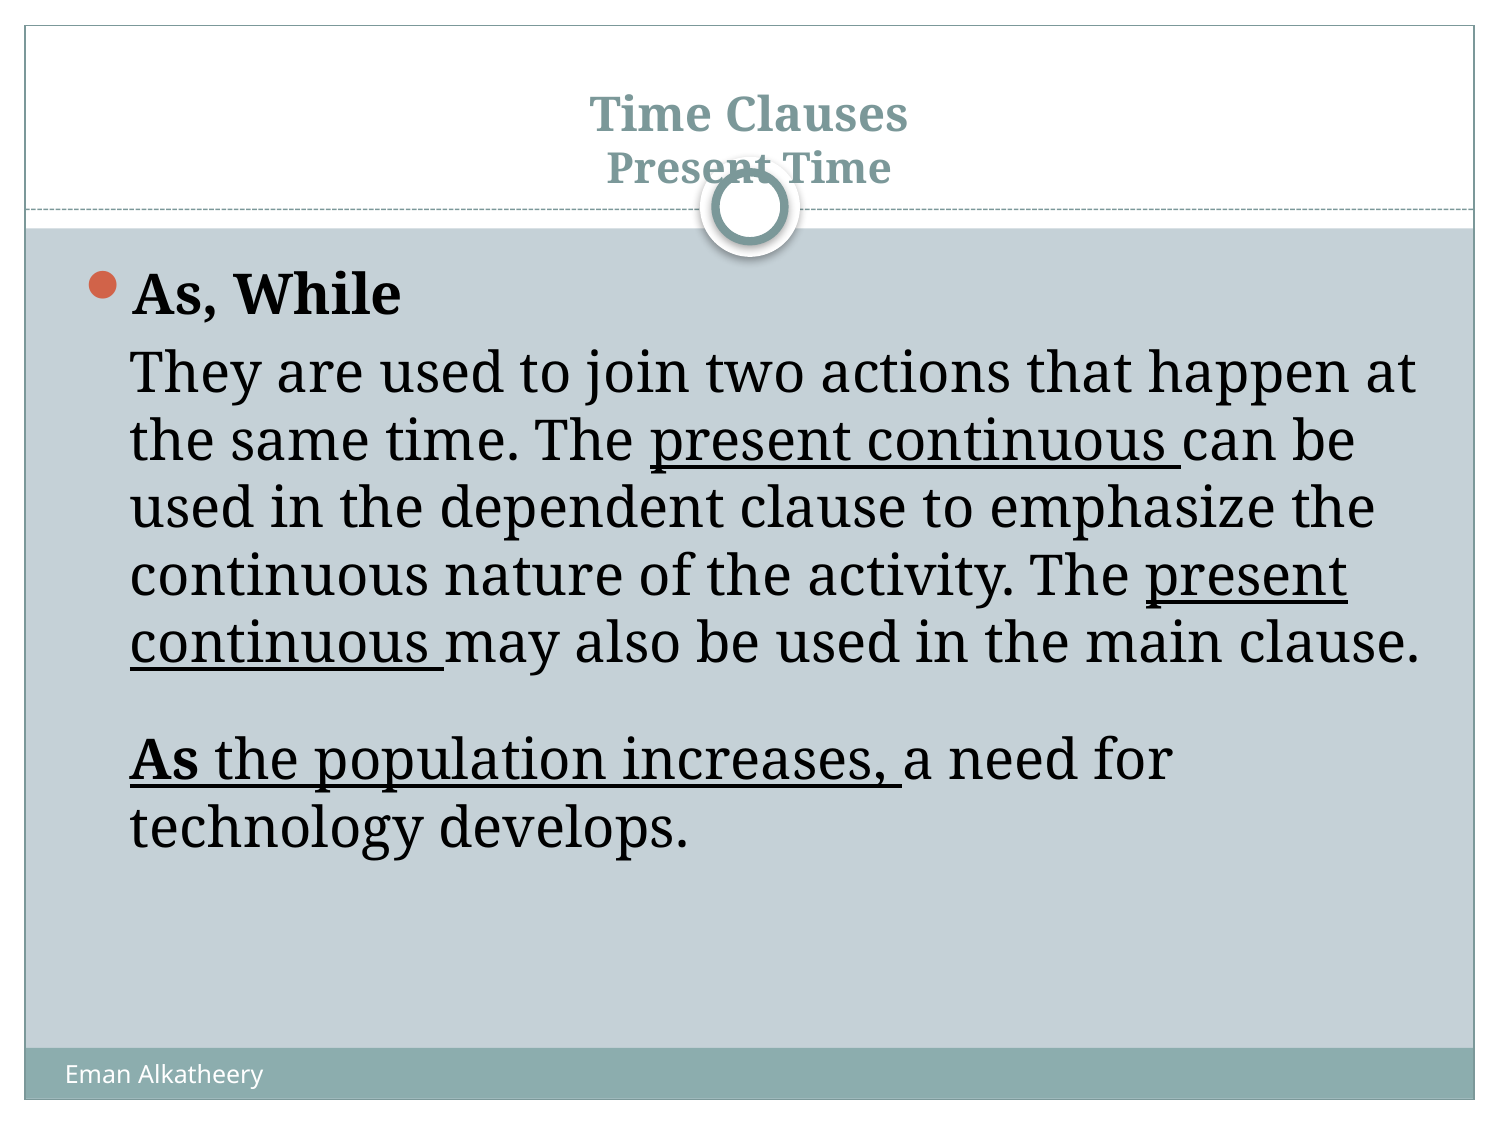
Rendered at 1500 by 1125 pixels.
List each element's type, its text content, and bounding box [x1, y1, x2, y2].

footer Eman Alkatheery [50, 1051, 638, 1112]
title Time Clauses Present Time [49, 74, 1450, 200]
list As, While They are used to join two actions that happen at the same time. The present continuous can be used in the dependent clause to emphasize the continuous nature of the activity. The present continuous may also be used in the main clause. As the population increases, a need for technology develops. [70, 250, 1442, 997]
